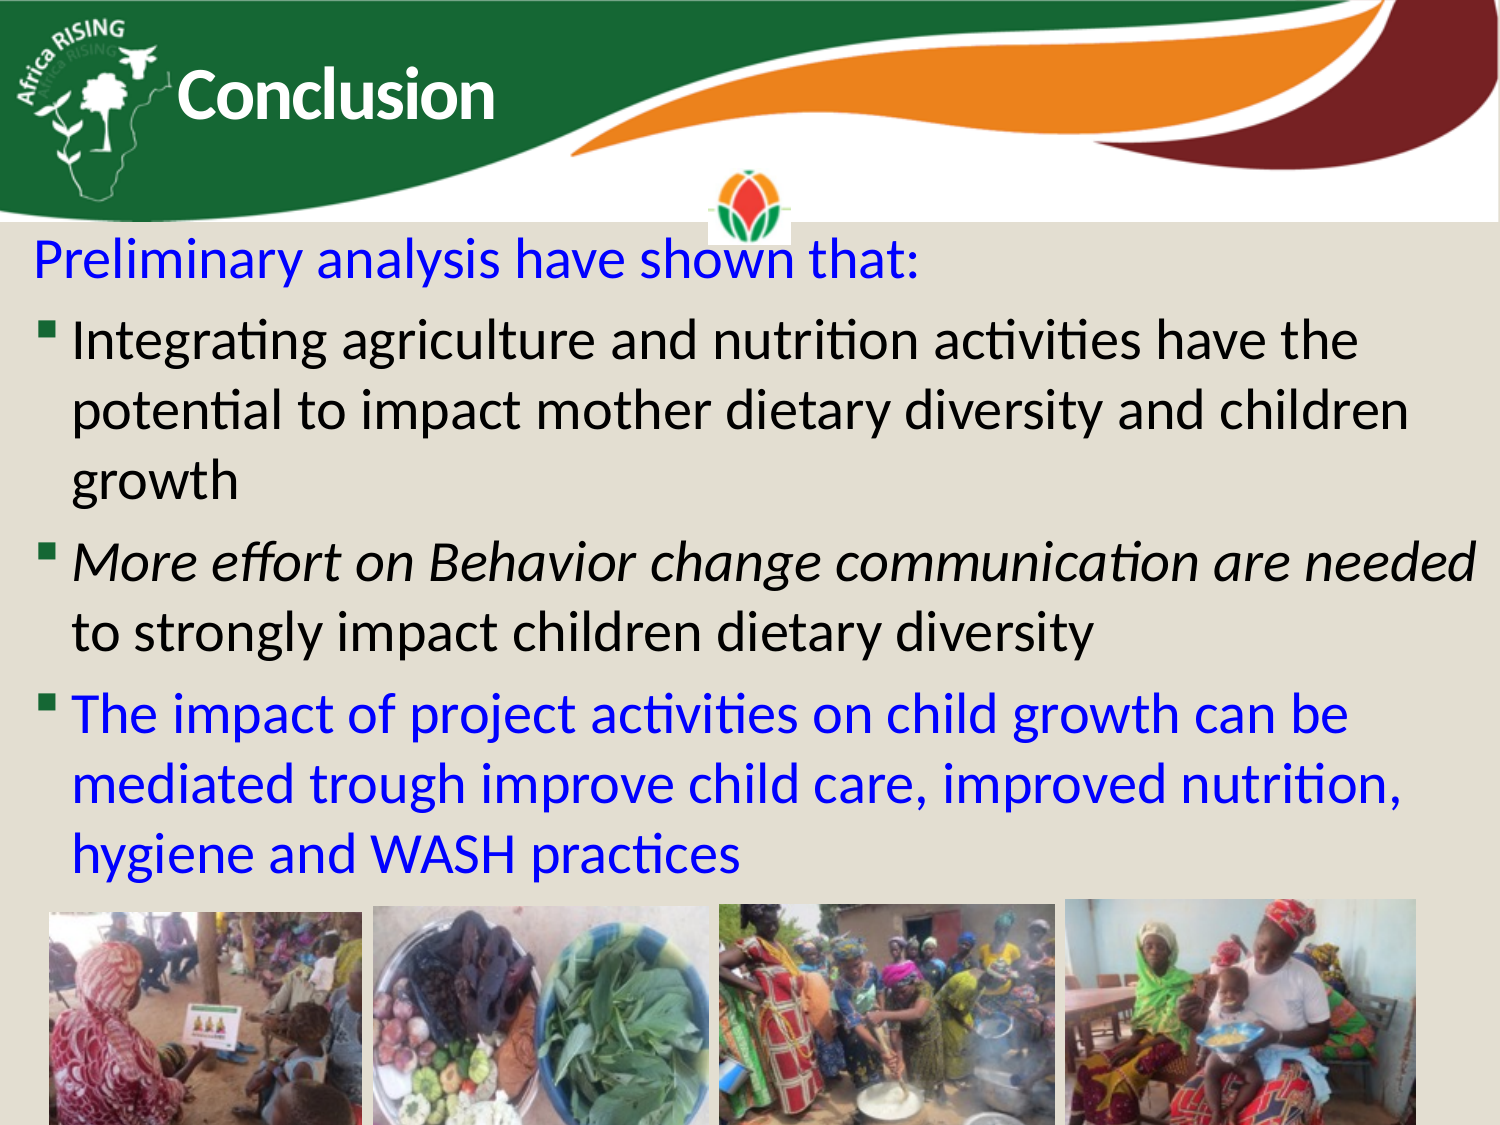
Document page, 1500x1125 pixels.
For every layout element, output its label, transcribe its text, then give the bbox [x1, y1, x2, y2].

picture [0, 0, 1499, 245]
picture [718, 903, 1055, 1125]
picture [372, 905, 709, 1125]
picture [48, 911, 363, 1125]
picture [1065, 899, 1417, 1125]
title Conclusion [162, 37, 1500, 162]
list Preliminary analysis have shown that: Integrating agriculture and nutrition activities have the potential to impact mother dietary diversity and children growth More effort on Behavior change communication are needed to strongly impact children dietary diversity The impact of project activities on child growth can be mediated trough improve child care, improved nutrition, hygiene and WASH practices [0, 212, 1500, 1050]
